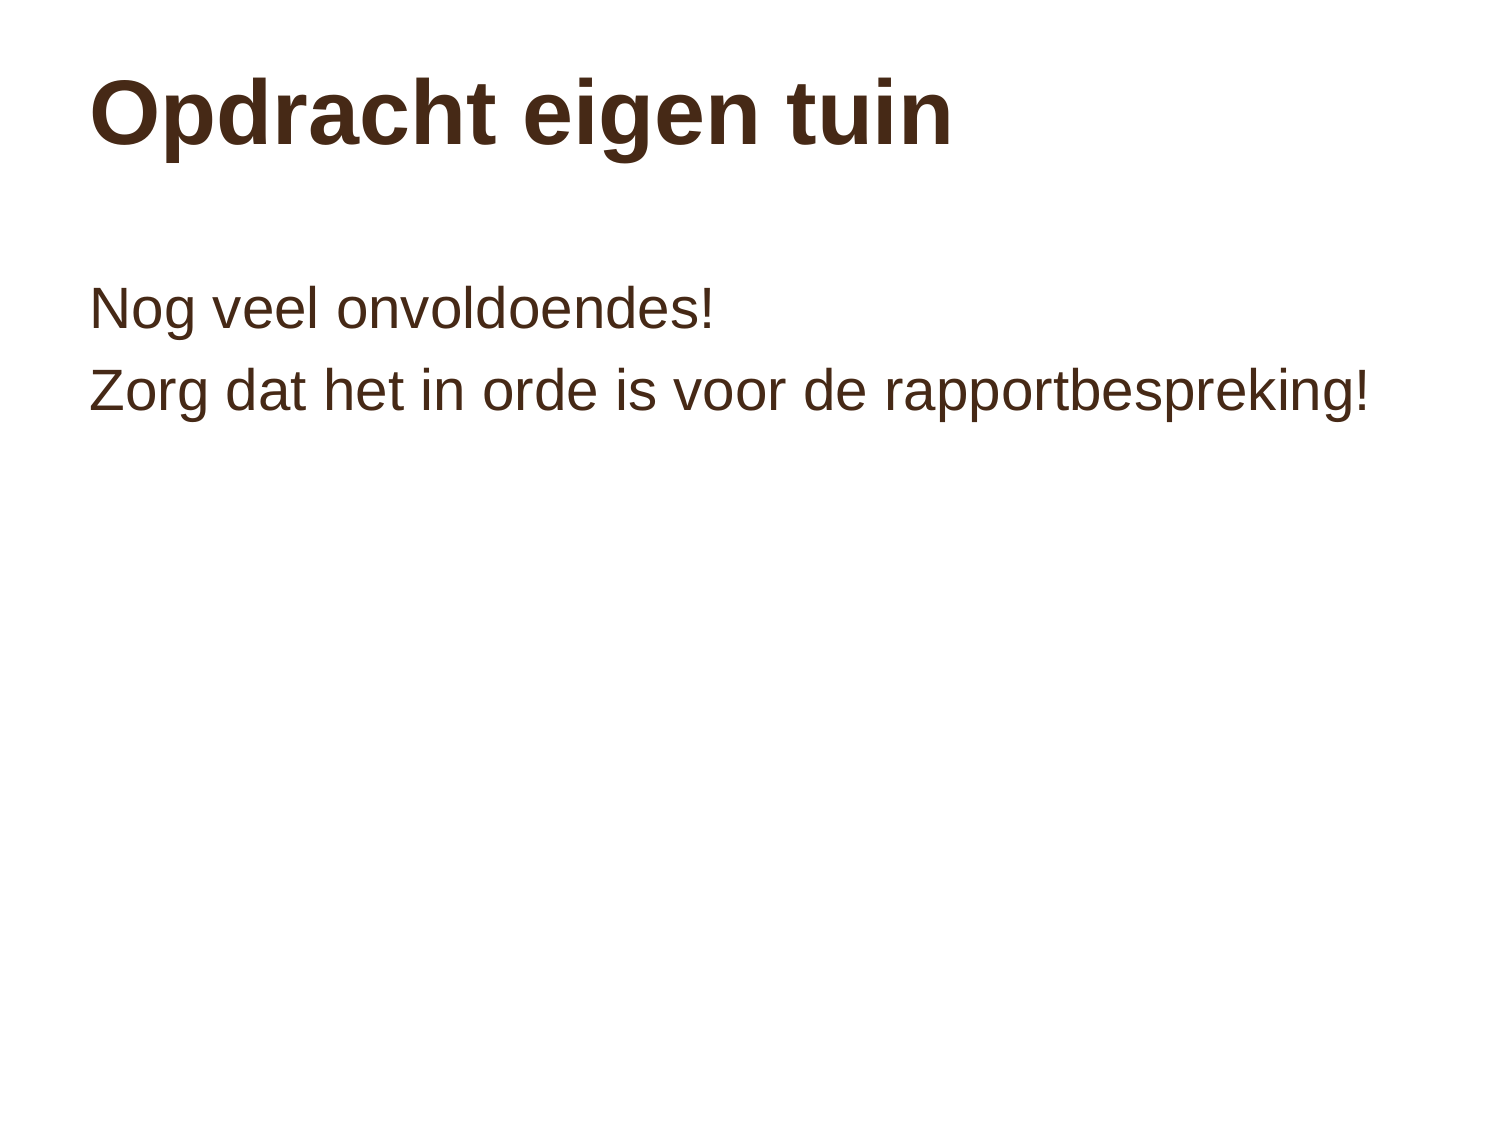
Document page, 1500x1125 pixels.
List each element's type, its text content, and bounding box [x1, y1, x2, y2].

title Opdracht eigen tuin [75, 45, 1425, 233]
list Nog veel onvoldoendes! Zorg dat het in orde is voor de rapportbespreking! [75, 262, 1425, 1005]
